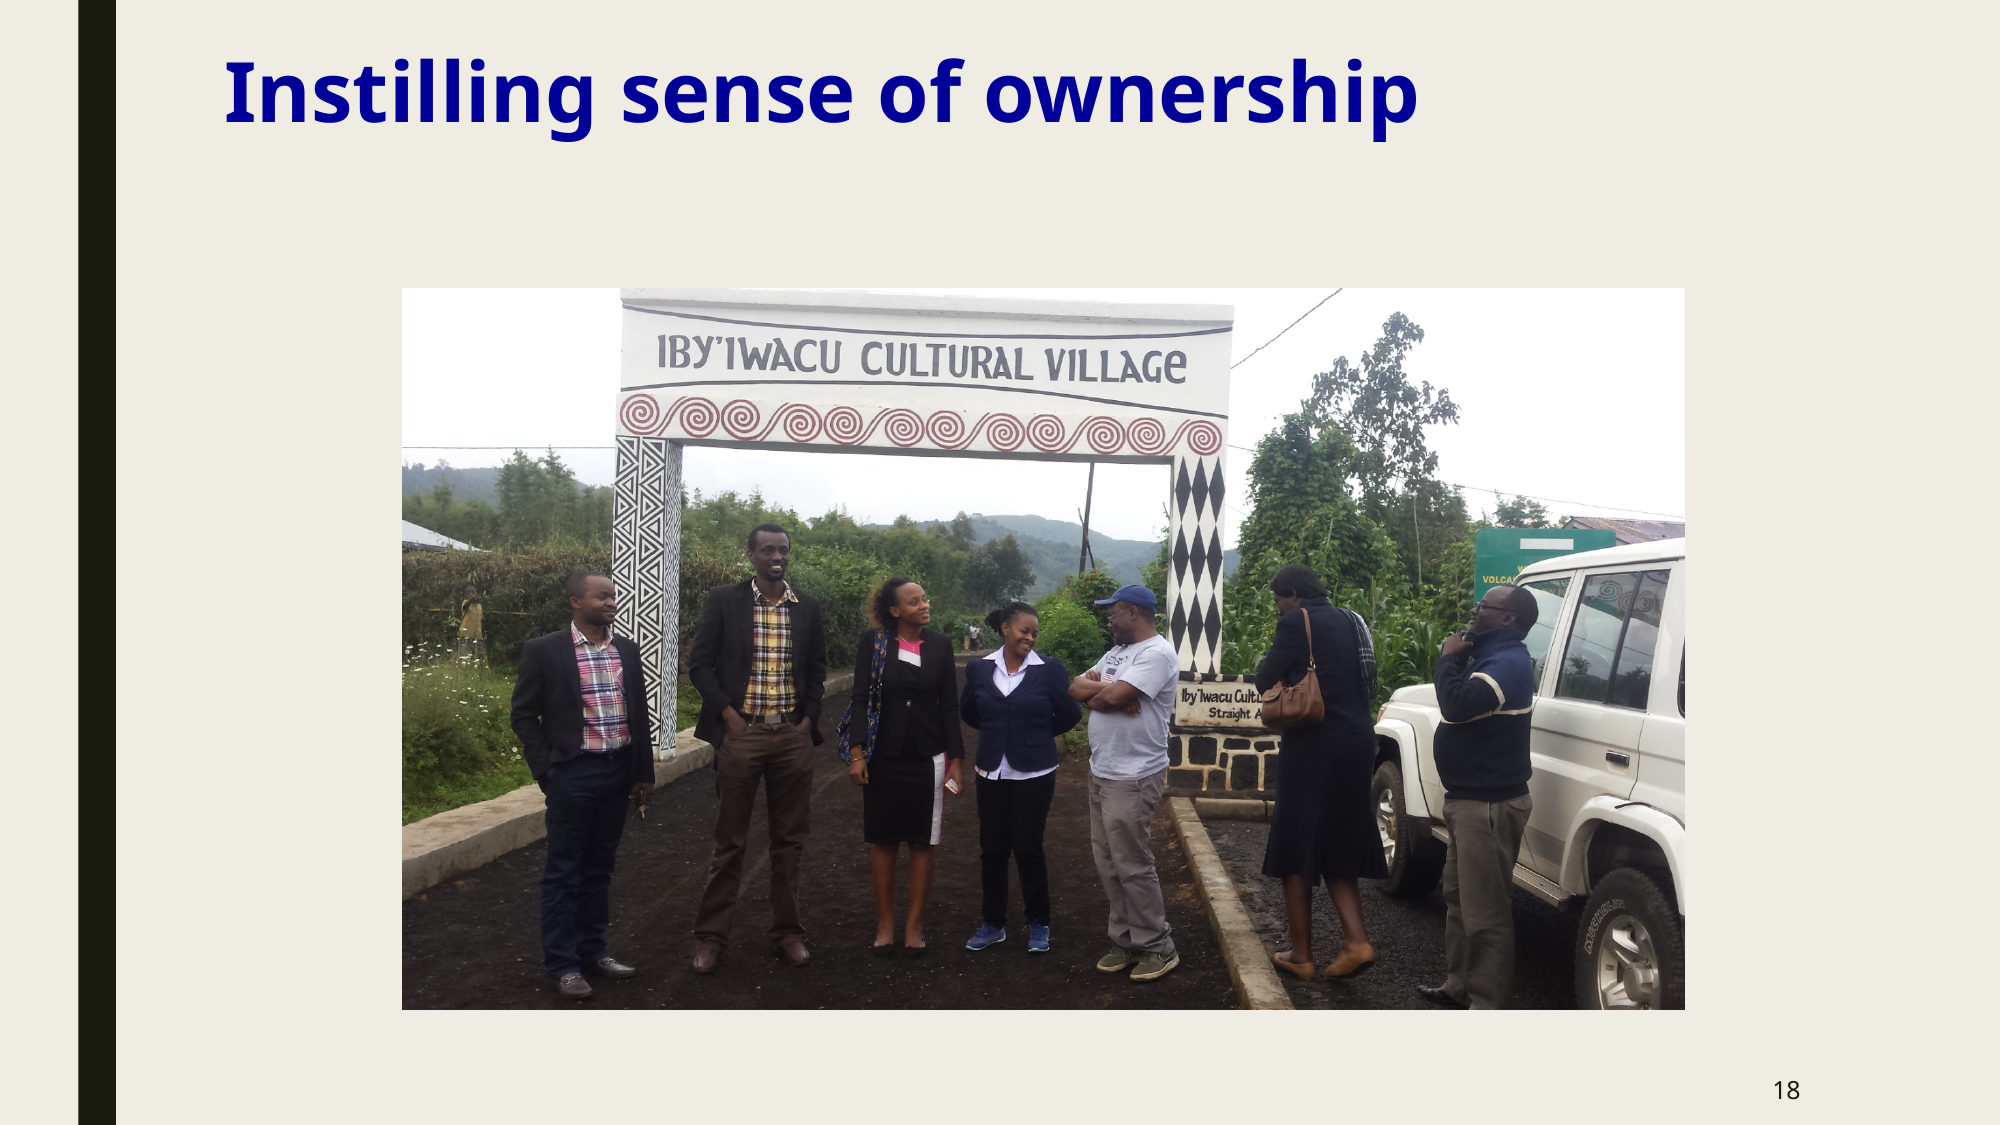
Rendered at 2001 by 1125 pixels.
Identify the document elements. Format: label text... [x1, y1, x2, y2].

picture [402, 288, 1685, 1010]
text_box Instilling sense of ownership [209, 44, 1492, 240]
slide_number 18 [1553, 1058, 1816, 1125]
